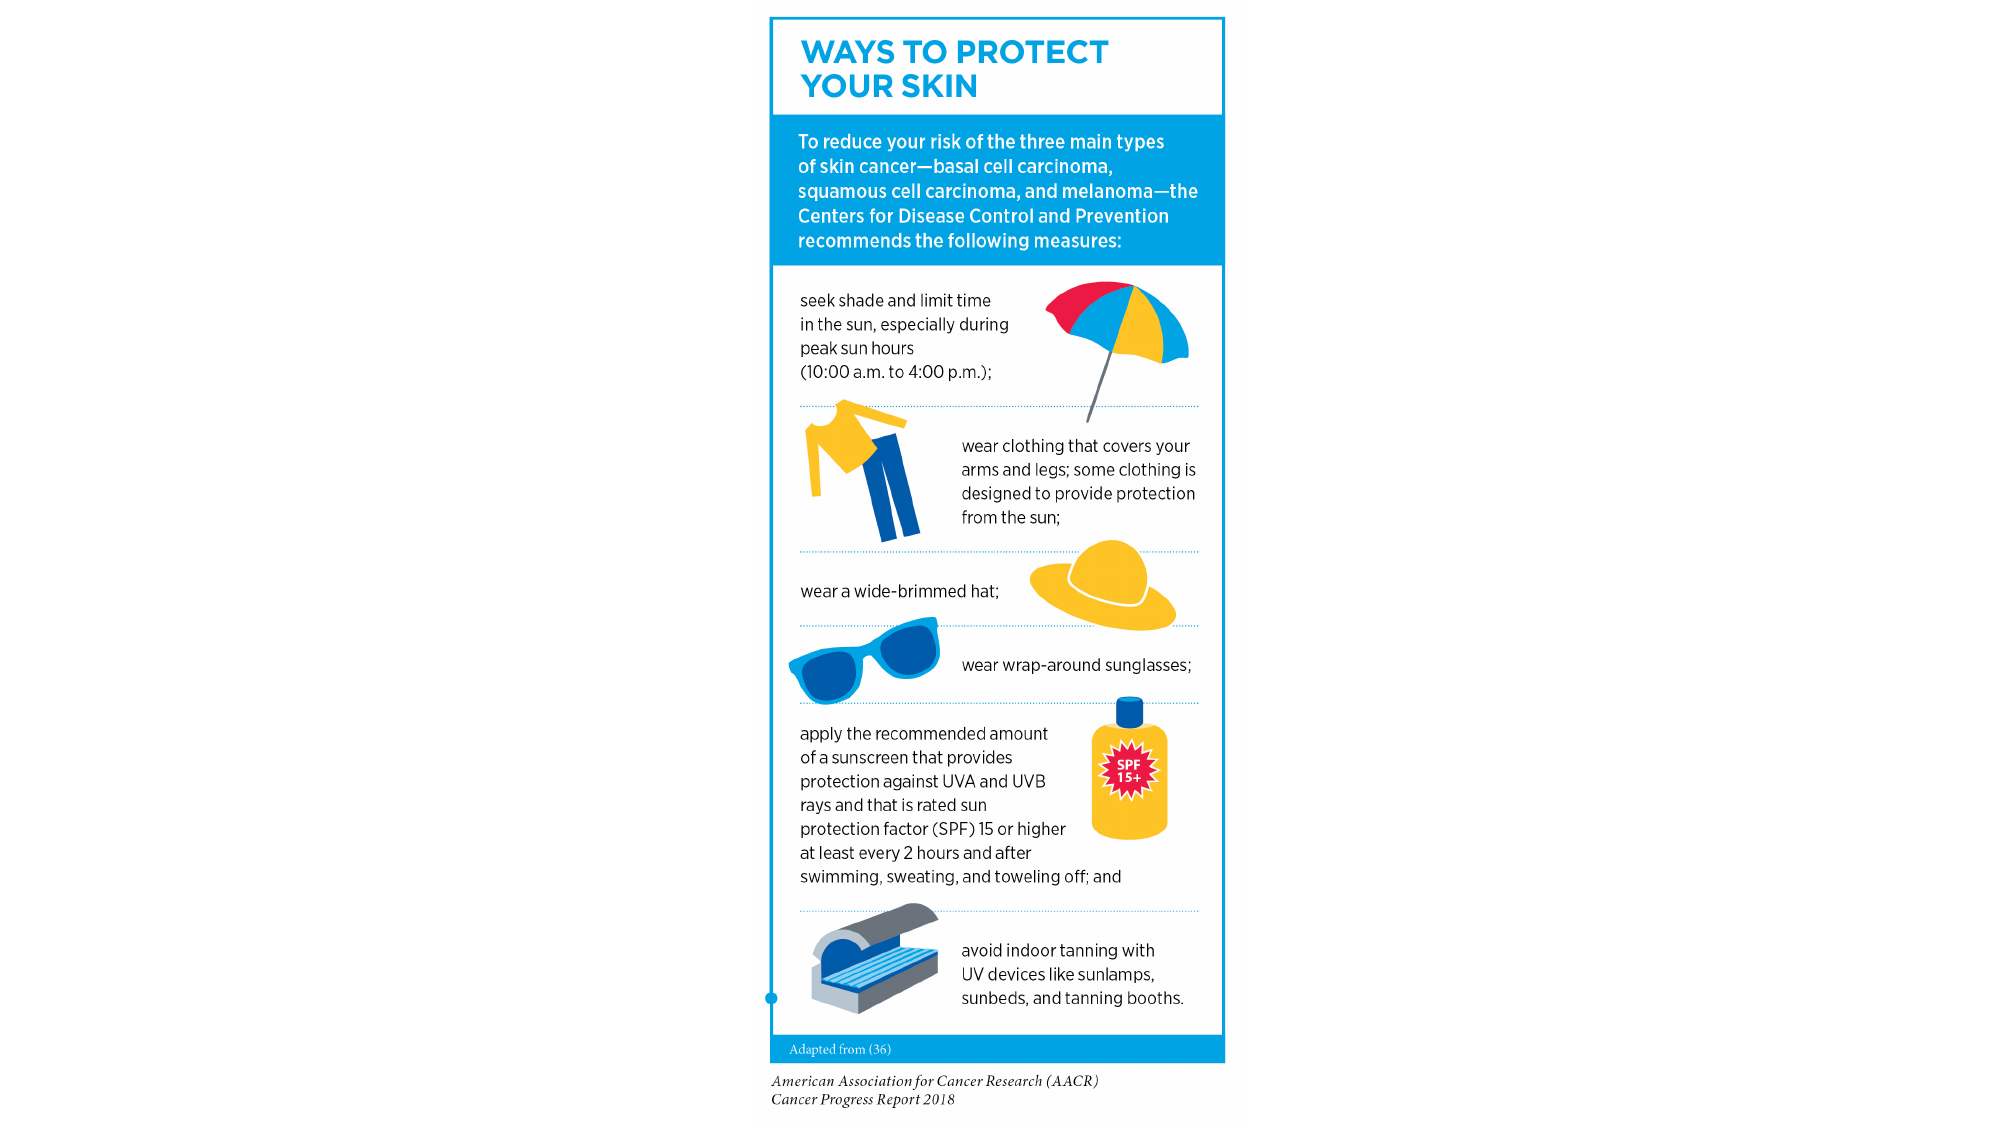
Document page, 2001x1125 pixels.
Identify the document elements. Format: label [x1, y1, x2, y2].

picture [758, 0, 1242, 1125]
